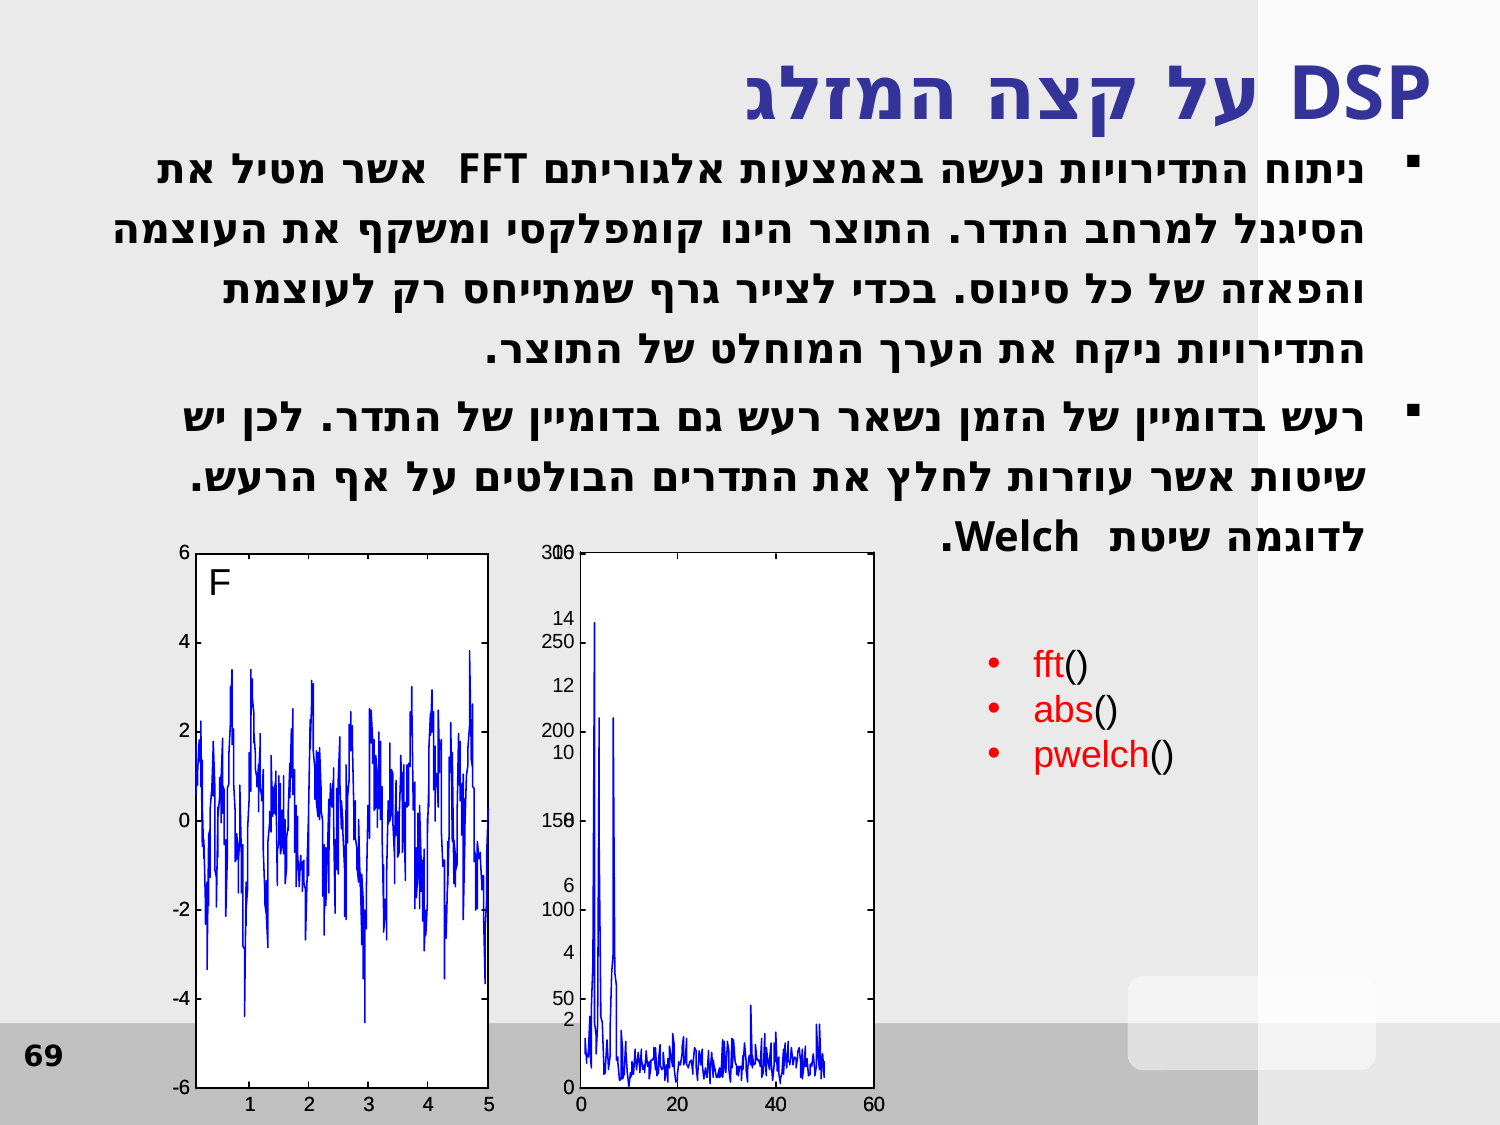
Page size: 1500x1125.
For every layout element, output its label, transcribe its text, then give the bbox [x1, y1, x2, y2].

slide_number 69 [8, 1029, 75, 1108]
picture [81, 503, 958, 1125]
text_box fft() abs() pwelch() [972, 632, 1336, 828]
text_box ניתוח התדירויות נעשה באמצעות אלגוריתם FFT אשר מטיל את הסיגנל למרחב התדר. התוצר הינו קומפלקסי ומשקף את העוצמה והפאזה של כל סינוס. בכדי לצייר גרף שמתייחס רק לעוצמת התדירויות ניקח את הערך המוחלט של התוצר. רעש בדומיין של הזמן נשאר רעש גם בדומיין של התדר. לכן יש שיטות אשר עוזרות לחלץ את התדרים הבולטים על אף הרעש. לדוגמה שיטת Welch. [70, 128, 1429, 564]
text_box DSP על קצה המזלג [98, 19, 1447, 160]
